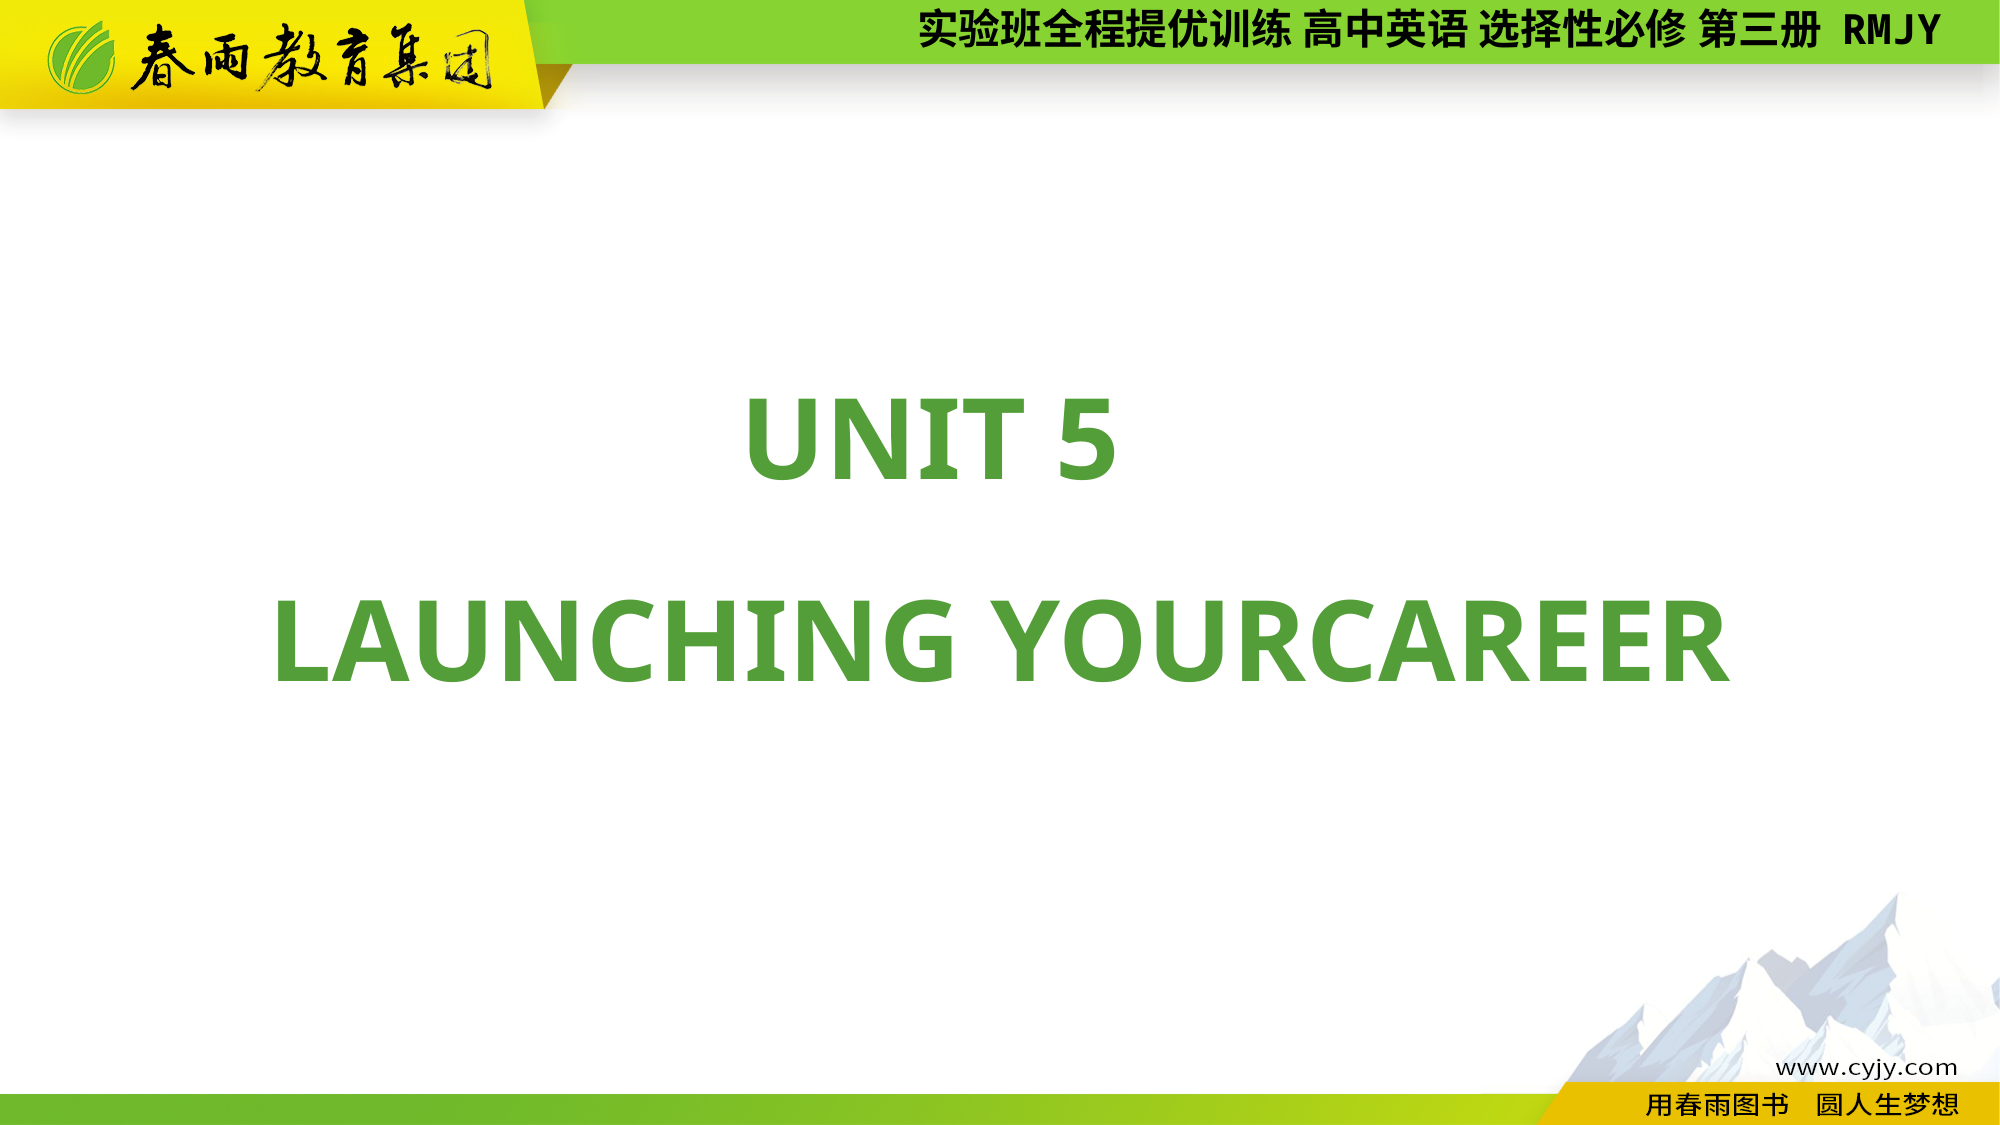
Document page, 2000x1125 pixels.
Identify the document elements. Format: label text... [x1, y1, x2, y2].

picture [0, 0, 2000, 1125]
text_box UNIT 5 LAUNCHING YOURCAREER [54, 291, 1946, 712]
